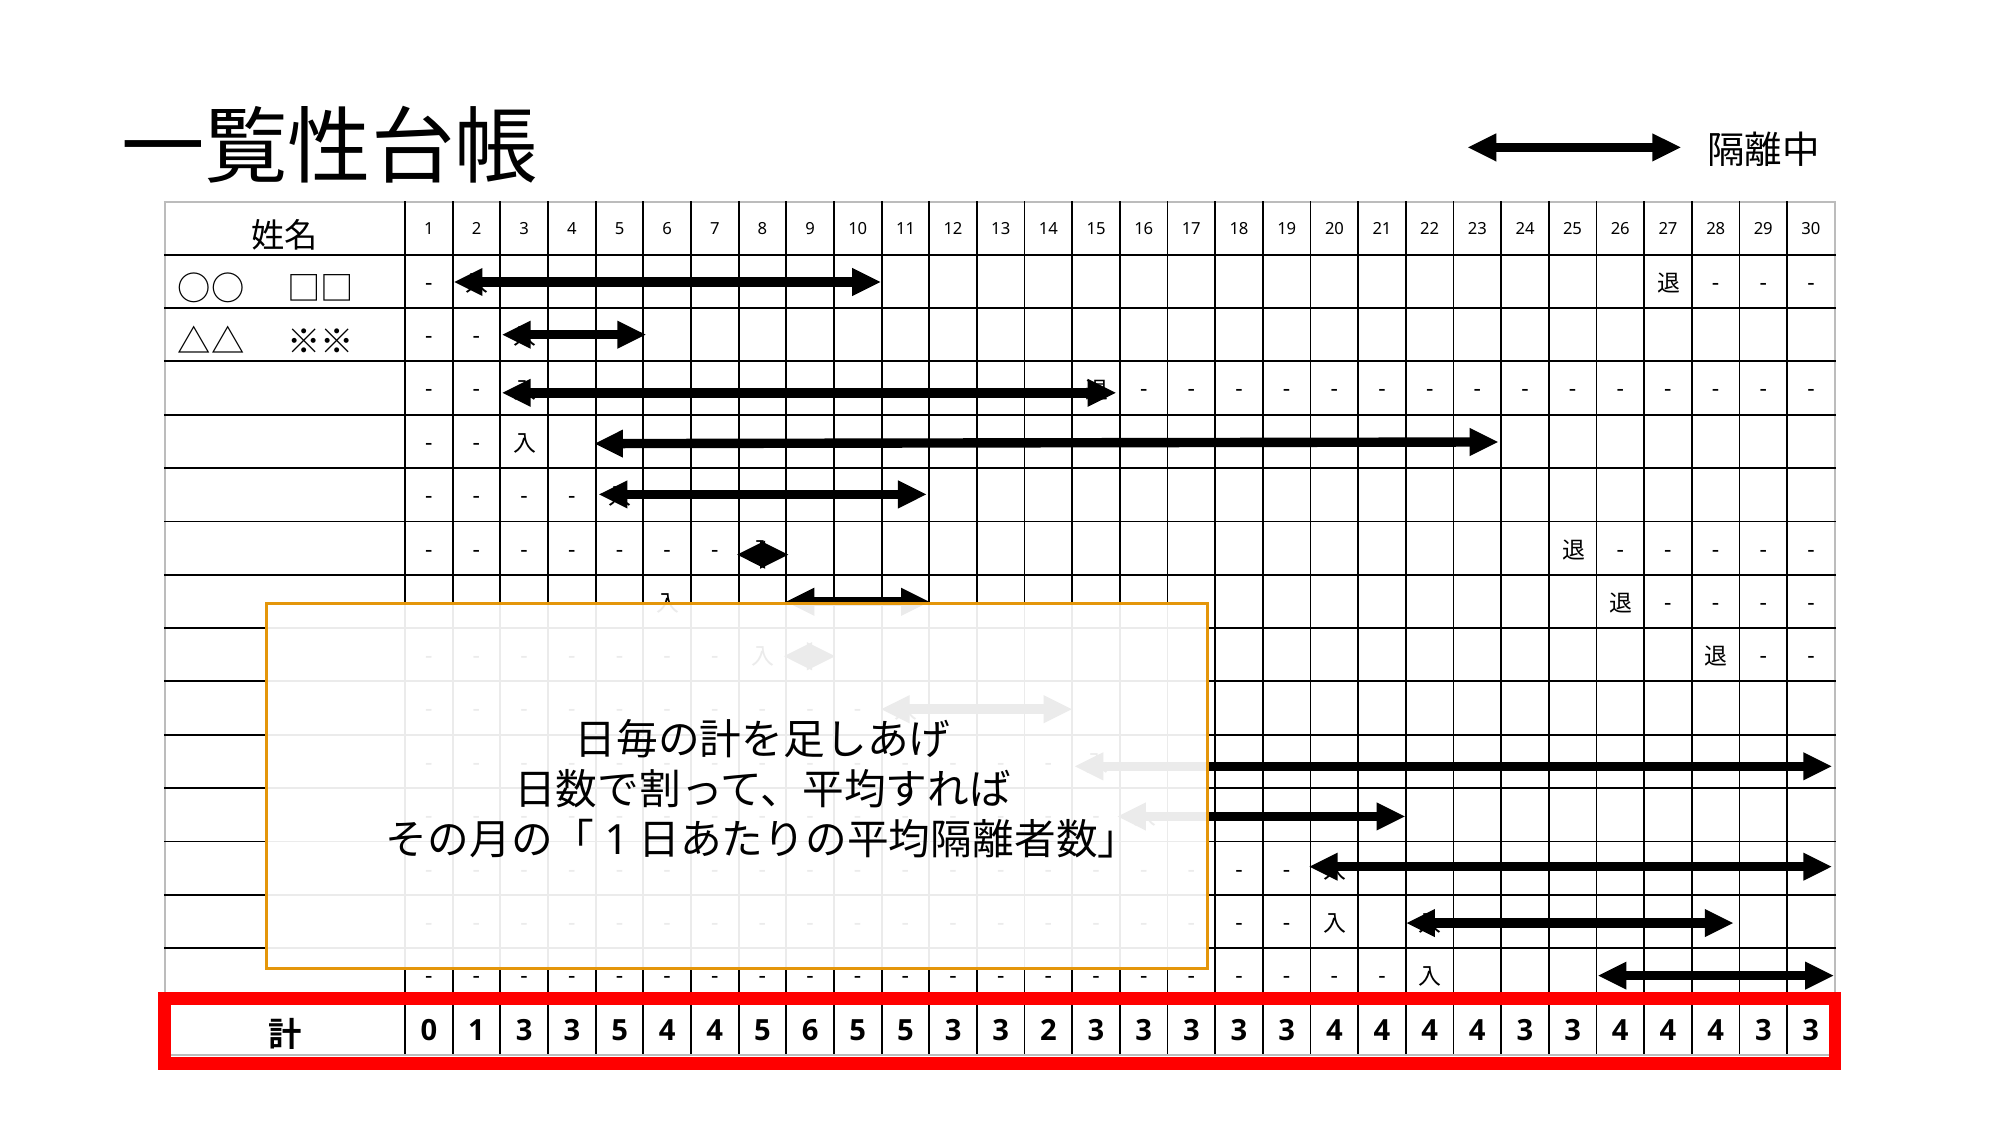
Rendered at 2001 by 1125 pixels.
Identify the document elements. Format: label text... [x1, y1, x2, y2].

table_cell - [454, 309, 499, 360]
table_cell [1597, 789, 1643, 841]
table_cell [1550, 469, 1596, 521]
table_cell [835, 416, 881, 438]
table_cell [1740, 842, 1786, 862]
table_header 11 [883, 203, 928, 254]
table_header 27 [1645, 203, 1691, 254]
table_cell - [1311, 362, 1357, 414]
table_cell [930, 469, 976, 521]
table_cell [1311, 682, 1357, 734]
table_cell [692, 362, 738, 388]
table_cell [1740, 309, 1786, 360]
table_cell [1645, 949, 1691, 971]
table_cell [1693, 682, 1739, 734]
table_cell [835, 362, 881, 388]
table_cell [1168, 469, 1214, 521]
table_cell [1454, 736, 1500, 762]
table_cell 退 [1550, 522, 1596, 574]
table_cell [1233, 821, 1262, 841]
table_cell [1073, 416, 1119, 438]
table_cell [1073, 576, 1119, 602]
table_cell [1216, 682, 1262, 734]
table_cell [978, 448, 1024, 467]
table_header 18 [1216, 203, 1262, 254]
table_cell ○○ □□ [166, 256, 404, 307]
table_cell [1454, 256, 1500, 307]
table_cell [1168, 256, 1214, 307]
table_header 13 [978, 203, 1024, 254]
table_cell 入 [1407, 896, 1453, 922]
table_cell [1311, 309, 1357, 360]
table_cell [1216, 469, 1262, 521]
table_cell [1359, 576, 1405, 627]
table_cell [1121, 256, 1167, 307]
table_cell [1788, 309, 1834, 360]
table_cell [1788, 842, 1834, 894]
table_cell [1550, 771, 1596, 787]
table_cell - [644, 970, 690, 997]
table_cell [1502, 928, 1548, 947]
table_header 20 [1311, 203, 1357, 254]
table_cell - [1209, 896, 1214, 947]
table_cell [1407, 871, 1453, 894]
table_cell [1693, 842, 1739, 862]
table_cell - [740, 970, 785, 997]
table_cell 入 [501, 394, 547, 414]
table_cell - [1264, 842, 1310, 894]
table_cell 退 [1597, 576, 1643, 627]
table_cell [930, 576, 976, 602]
table_header 30 [1788, 203, 1834, 254]
table_cell [1454, 928, 1500, 947]
table_cell - [1788, 362, 1834, 414]
table_cell [1121, 309, 1167, 360]
table_cell [1645, 896, 1691, 918]
table_cell [1788, 736, 1834, 787]
table_cell - [501, 522, 547, 574]
table_cell [1550, 576, 1596, 627]
table_cell [1025, 256, 1071, 307]
table_cell 入 [597, 469, 642, 521]
table_cell [978, 469, 1024, 521]
table_cell 入 [454, 256, 499, 281]
text_box [163, 997, 1837, 1065]
table_cell 入 [740, 557, 785, 574]
table_header 10 [835, 203, 881, 254]
table_cell [692, 256, 738, 277]
table_cell - [1550, 362, 1596, 414]
table_cell [597, 337, 642, 360]
table_cell [1740, 416, 1786, 467]
table_cell [883, 416, 928, 438]
table_cell 退 [1073, 362, 1119, 414]
table_cell - [1693, 576, 1739, 627]
table_cell - [1693, 362, 1739, 414]
table_cell [1168, 576, 1214, 627]
table_cell 退 [1693, 629, 1739, 680]
table_cell [1025, 416, 1071, 438]
table_cell [883, 469, 928, 521]
table_cell [1216, 416, 1262, 437]
table_cell [1025, 448, 1071, 467]
table_cell [1740, 682, 1786, 734]
table_cell [597, 287, 642, 307]
table_cell [1216, 448, 1262, 467]
table_cell [1025, 576, 1071, 602]
table_cell [644, 416, 690, 438]
table_cell - [1168, 362, 1214, 414]
table_header 14 [1025, 203, 1071, 254]
table_cell - [835, 970, 881, 997]
table_cell [1502, 256, 1548, 307]
table_cell - [1740, 576, 1786, 627]
table_cell - [454, 362, 499, 414]
table_cell [1216, 522, 1262, 574]
table_cell [1454, 871, 1500, 894]
table_cell [1025, 469, 1071, 521]
table_cell - [406, 469, 452, 521]
table_cell [1264, 789, 1310, 812]
table_cell - [1264, 362, 1310, 414]
table_cell [930, 522, 976, 574]
table_header 16 [1121, 203, 1167, 254]
table_cell [1550, 896, 1596, 918]
table_cell [1550, 416, 1596, 467]
table_cell [166, 416, 404, 467]
table_cell [1550, 949, 1596, 997]
table_cell - [454, 522, 499, 574]
table_cell [1121, 576, 1167, 602]
table_cell - [1407, 362, 1453, 414]
table_cell [835, 256, 881, 281]
table_cell [1121, 416, 1167, 437]
table_cell [644, 256, 690, 277]
table_cell - [597, 576, 642, 602]
table_cell [1359, 416, 1405, 437]
table_cell - [454, 416, 499, 467]
table_cell - [406, 970, 452, 997]
table_cell - [1209, 870, 1214, 894]
table_cell [1454, 949, 1500, 997]
table_cell [1454, 576, 1500, 627]
table_header 6 [644, 203, 690, 254]
table_cell - [406, 416, 452, 467]
table_cell [1311, 736, 1357, 762]
table_cell - [692, 522, 738, 574]
table_cell [501, 256, 547, 277]
table_header 23 [1454, 203, 1500, 254]
table_cell [1502, 736, 1548, 762]
table_cell [787, 362, 833, 388]
table_cell [1359, 871, 1405, 894]
table_header 8 [740, 203, 785, 254]
table_cell [1359, 771, 1405, 787]
table_cell [835, 309, 881, 360]
table_cell [1121, 522, 1167, 574]
table_cell [1264, 416, 1310, 437]
table_cell [1359, 896, 1405, 947]
table_cell [1740, 736, 1786, 762]
table_cell [692, 309, 738, 360]
table_cell [1740, 789, 1786, 841]
table_cell [1311, 771, 1357, 787]
table_cell 入 [1311, 896, 1357, 947]
table_cell [978, 398, 1024, 414]
table_cell - [1216, 842, 1262, 894]
table_cell [1025, 522, 1071, 574]
table_cell [1025, 362, 1071, 388]
table_cell - [406, 256, 452, 307]
table_cell [1407, 256, 1453, 307]
table_cell [1073, 469, 1119, 521]
table_cell [930, 398, 976, 414]
table_cell [644, 499, 690, 521]
table_cell [1233, 736, 1262, 762]
table_header 姓名 [166, 203, 404, 254]
table_cell [692, 499, 738, 521]
table_cell [1454, 771, 1500, 787]
table_header 28 [1693, 203, 1739, 254]
table_cell [835, 469, 881, 490]
table_cell [1788, 682, 1834, 734]
table_cell [644, 449, 690, 467]
table_cell [549, 339, 595, 360]
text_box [594, 441, 1499, 445]
table_cell [1311, 629, 1357, 680]
table_cell - [1740, 362, 1786, 414]
table_cell [1550, 736, 1596, 762]
table_cell [835, 398, 881, 414]
table_cell [549, 398, 595, 414]
table_header 22 [1407, 203, 1453, 254]
table_cell [1454, 309, 1500, 360]
table_cell [1264, 682, 1310, 734]
table_cell [1693, 789, 1739, 841]
table_header 3 [501, 203, 547, 254]
table_cell [930, 448, 976, 467]
table_cell [835, 448, 881, 467]
table_cell [1788, 949, 1834, 975]
table_cell [1454, 629, 1500, 680]
table_cell - [501, 576, 547, 602]
table_cell [1502, 896, 1548, 918]
table_cell 入 [1311, 842, 1357, 865]
table_cell △△ ※※ [166, 309, 404, 360]
table_cell 入 [1407, 924, 1453, 947]
table_cell [1502, 416, 1548, 467]
table_cell [644, 398, 690, 414]
table_cell [1597, 977, 1643, 997]
table_cell [740, 398, 785, 414]
table_cell - [1454, 362, 1500, 414]
text_box 隔離中 [1692, 118, 1835, 178]
table_cell - [1740, 522, 1786, 574]
table_cell [883, 522, 928, 574]
table_cell [1359, 522, 1405, 574]
table_cell - [1311, 949, 1357, 997]
table_cell [1407, 842, 1453, 862]
table_cell [1740, 771, 1786, 787]
table_header 19 [1264, 203, 1310, 254]
table_cell [692, 287, 738, 307]
table_cell [1502, 771, 1548, 787]
table_cell - [1025, 970, 1071, 997]
table_cell [787, 469, 833, 490]
table_header 1 [406, 203, 452, 254]
table_cell [549, 287, 595, 307]
table_cell [692, 576, 738, 602]
table_cell [1311, 821, 1357, 841]
table_cell [1168, 416, 1214, 437]
table_cell [1209, 682, 1214, 705]
table_cell [1264, 469, 1310, 521]
table_cell [787, 522, 833, 574]
table_cell [1407, 789, 1453, 841]
table_cell [549, 256, 595, 277]
table_cell [978, 416, 1024, 438]
table_cell [1073, 522, 1119, 574]
table_cell [166, 362, 404, 414]
table_cell [549, 416, 595, 467]
table_cell [1693, 469, 1739, 521]
table_cell [1311, 576, 1357, 627]
text_box [265, 602, 1209, 970]
table_cell [1597, 416, 1643, 467]
table_cell [835, 283, 881, 307]
table_cell [1407, 309, 1453, 360]
table_cell [978, 256, 1024, 307]
table_cell [166, 789, 265, 841]
table_cell [166, 896, 265, 947]
table_cell [1788, 416, 1834, 467]
table_cell [1454, 522, 1500, 574]
table_cell [930, 256, 976, 307]
table_cell [740, 256, 785, 277]
table_cell [1407, 576, 1453, 627]
table_cell - [549, 469, 595, 521]
table_cell [1645, 842, 1691, 862]
table_cell [1550, 256, 1596, 307]
table_cell [1502, 789, 1548, 841]
table_cell [1502, 309, 1548, 360]
table_header 21 [1359, 203, 1405, 254]
table_cell [1216, 576, 1262, 627]
table_cell [1740, 949, 1786, 971]
table_cell - [501, 970, 547, 997]
table_cell [1359, 682, 1405, 734]
table_cell [1264, 736, 1310, 762]
table_cell [1073, 256, 1119, 307]
table_cell - [1121, 362, 1167, 414]
table_header 12 [930, 203, 976, 254]
table_header 5 [597, 203, 642, 254]
table_cell [1550, 789, 1596, 841]
table_cell [1550, 309, 1596, 360]
table_cell [166, 469, 404, 521]
table_cell [597, 309, 642, 332]
table_cell [1597, 629, 1643, 680]
table_cell [1693, 736, 1739, 762]
table_cell [1233, 789, 1262, 812]
table_cell [166, 629, 265, 680]
table_cell [1359, 789, 1405, 815]
table_cell [1407, 447, 1453, 467]
table_cell - [549, 970, 595, 997]
table_cell [1359, 629, 1405, 680]
table_cell - [1597, 362, 1643, 414]
table_cell [787, 309, 833, 360]
table_cell [883, 362, 928, 388]
table_cell [1502, 469, 1548, 521]
table_cell - [549, 522, 595, 574]
table_cell [1645, 469, 1691, 521]
table_cell - [406, 522, 452, 574]
text_box 一覧性台帳 [106, 85, 2000, 201]
table_cell [1264, 821, 1310, 841]
table_cell [1693, 896, 1739, 947]
table_cell 退 [1645, 256, 1691, 307]
table_cell [1407, 416, 1453, 437]
table_cell [1264, 522, 1310, 574]
table_cell - [1645, 362, 1691, 414]
table_cell [1693, 871, 1739, 894]
table_cell [1454, 842, 1500, 862]
table_cell [883, 398, 928, 414]
table_cell [1502, 522, 1548, 574]
table_cell [1233, 771, 1262, 787]
table_cell - [1693, 256, 1739, 307]
table_cell [978, 362, 1024, 388]
table_cell [1788, 789, 1834, 841]
table_cell [1407, 682, 1453, 734]
table_cell - [1216, 896, 1262, 947]
table_cell [1407, 771, 1453, 787]
table_cell - [1264, 949, 1310, 997]
table_cell [166, 842, 265, 894]
table_cell [1597, 842, 1643, 862]
table_cell - [1645, 522, 1691, 574]
table_cell [1454, 416, 1500, 467]
table_cell [1693, 309, 1739, 360]
table_cell [1264, 771, 1310, 787]
table_header 9 [787, 203, 833, 254]
table_cell [740, 469, 785, 490]
table_cell [166, 682, 265, 734]
table_cell [1645, 928, 1691, 947]
table_cell [1407, 736, 1453, 762]
table_cell [1740, 871, 1786, 894]
table_cell [930, 309, 976, 360]
table_cell [597, 256, 642, 277]
table_cell [1209, 629, 1214, 680]
table_cell [883, 576, 928, 600]
table_cell [1311, 256, 1357, 307]
table_cell [1788, 469, 1834, 521]
table_cell [1121, 448, 1167, 467]
table_cell - [644, 522, 690, 574]
table_cell - [454, 469, 499, 521]
table_cell [1645, 771, 1691, 787]
table_cell 入 [501, 362, 547, 392]
table_cell [1550, 682, 1596, 734]
table_cell [1359, 309, 1405, 360]
table_header 17 [1168, 203, 1214, 254]
table_cell [1550, 871, 1596, 894]
table_cell [930, 416, 976, 438]
text_box 日毎の計を足しあげ 日数で割って、平均すれば その月の「1日あたりの平均隔離者数」 [292, 705, 1233, 870]
table_cell [1025, 309, 1071, 360]
table_cell [1311, 469, 1357, 521]
table_cell - [1597, 522, 1643, 574]
table_cell - [1121, 970, 1167, 997]
table_cell - [1216, 362, 1262, 414]
table_cell - [406, 576, 452, 602]
table_cell [1216, 309, 1262, 360]
table_cell - [1788, 522, 1834, 574]
table_cell 入 [454, 283, 499, 307]
table_cell [787, 398, 833, 414]
table_cell - [1359, 949, 1405, 997]
table_cell [1359, 736, 1405, 762]
table_cell [1025, 398, 1071, 414]
table_cell [1073, 448, 1119, 467]
table_cell [1645, 309, 1691, 360]
table_cell - [1502, 362, 1548, 414]
table_cell - [1264, 896, 1310, 947]
table_cell [692, 416, 738, 438]
table_cell [1502, 842, 1548, 862]
table_cell - [1359, 362, 1405, 414]
table_cell - [787, 970, 833, 997]
table_cell - [597, 522, 642, 574]
table_cell [501, 287, 547, 307]
table_cell - [1788, 629, 1834, 680]
table_cell [835, 499, 881, 521]
table_cell [1550, 629, 1596, 680]
table_cell [1407, 522, 1453, 574]
table_cell [1645, 789, 1691, 841]
table_cell [1693, 980, 1739, 997]
table_cell - [454, 970, 499, 997]
table_cell [1264, 629, 1310, 680]
table_cell 入 [1407, 949, 1453, 997]
table_cell 入 [740, 522, 785, 552]
table_header 25 [1550, 203, 1596, 254]
table_cell [1359, 469, 1405, 521]
table_cell - [1168, 949, 1214, 997]
table_cell [166, 736, 265, 787]
table_cell - [406, 362, 452, 414]
table_cell [978, 522, 1024, 574]
table_cell [1168, 448, 1214, 467]
table_cell [883, 448, 928, 467]
table_cell [1597, 771, 1643, 787]
table_cell [692, 469, 738, 490]
table_cell - [1216, 949, 1262, 997]
table_cell [787, 576, 833, 600]
table_cell [1645, 980, 1691, 997]
table_header 26 [1597, 203, 1643, 254]
table_cell [1264, 256, 1310, 307]
table_cell [692, 449, 738, 467]
table_cell [1645, 736, 1691, 762]
table_cell [1311, 522, 1357, 574]
table_cell - [883, 970, 928, 997]
table_cell [1645, 629, 1691, 680]
table_header 2 [454, 203, 499, 254]
table_cell [787, 448, 833, 467]
table_cell [740, 309, 785, 360]
table_cell [1645, 416, 1691, 467]
table_cell [597, 398, 642, 414]
table_cell [1597, 256, 1643, 307]
table_cell [1550, 842, 1596, 862]
table_cell [1502, 871, 1548, 894]
table_cell [644, 469, 690, 490]
table_cell [1597, 469, 1643, 521]
table_cell - [930, 970, 976, 997]
table_cell [1359, 256, 1405, 307]
table_cell - [1788, 576, 1834, 627]
table_cell 入 [644, 576, 690, 602]
table_cell [1550, 928, 1596, 947]
table_cell [166, 522, 404, 574]
table_cell [1454, 469, 1500, 521]
table_cell [787, 256, 833, 277]
table_cell - [1788, 256, 1834, 307]
table_cell [1740, 980, 1786, 997]
table_cell [1216, 629, 1262, 680]
table_cell - [1645, 576, 1691, 627]
table_cell [740, 362, 785, 388]
table_header 29 [1740, 203, 1786, 254]
table_cell [1359, 447, 1405, 467]
table_cell [1740, 896, 1786, 947]
table_cell [644, 309, 690, 360]
table_cell [835, 522, 881, 574]
table_header 7 [692, 203, 738, 254]
table_cell [597, 362, 642, 388]
table_cell [1454, 896, 1500, 918]
table_cell [1407, 469, 1453, 521]
table_cell [835, 576, 881, 597]
table_cell [1311, 789, 1357, 812]
table_cell [1597, 928, 1643, 947]
table_cell - [597, 970, 642, 997]
table_cell [883, 256, 928, 307]
table_cell [1264, 576, 1310, 627]
table_cell - [406, 309, 452, 360]
table_cell [166, 949, 404, 997]
table_cell [1168, 309, 1214, 360]
table_cell [978, 576, 1024, 602]
table_cell [1407, 629, 1453, 680]
table_cell [740, 499, 785, 521]
table_cell [1597, 682, 1643, 734]
table_cell [1502, 949, 1548, 997]
table_cell [1311, 447, 1357, 467]
table_header 4 [549, 203, 595, 254]
table_cell [1502, 682, 1548, 734]
table_cell [1311, 416, 1357, 437]
table_cell - [1073, 970, 1119, 997]
table_cell [1121, 469, 1167, 521]
table_cell [166, 576, 404, 627]
table_cell 入 [1311, 868, 1357, 894]
table_cell [1359, 842, 1405, 862]
table_cell [1454, 789, 1500, 841]
table_cell - [1693, 522, 1739, 574]
table_cell [740, 416, 785, 438]
table_cell [549, 362, 595, 388]
table_cell [1693, 416, 1739, 467]
table_cell - [454, 576, 499, 602]
table_cell [597, 416, 642, 441]
table_cell [1645, 682, 1691, 734]
table_cell - [978, 970, 1024, 997]
table_cell [1788, 896, 1834, 947]
table_cell [1693, 771, 1739, 787]
table_header 24 [1502, 203, 1548, 254]
table_header 15 [1073, 203, 1119, 254]
table_cell 入 [501, 309, 547, 360]
table_cell [1788, 977, 1834, 997]
table_cell [1454, 682, 1500, 734]
table_cell [1597, 871, 1643, 894]
table_cell - [1740, 629, 1786, 680]
table_cell [1597, 309, 1643, 360]
table_cell [644, 362, 690, 388]
table_cell - [501, 469, 547, 521]
table_cell [1693, 949, 1739, 971]
table_cell [549, 309, 595, 330]
table_cell [1073, 309, 1119, 360]
table_cell [740, 287, 785, 307]
table_cell - [692, 970, 738, 997]
table_cell [1264, 309, 1310, 360]
table_cell [787, 287, 833, 307]
table_cell [1597, 896, 1643, 918]
table_cell [1597, 736, 1643, 762]
table_cell [1168, 522, 1214, 574]
table_cell [1597, 949, 1643, 975]
table_cell - [1740, 256, 1786, 307]
table_cell [1359, 818, 1405, 841]
table_cell [1264, 448, 1310, 467]
table_cell [740, 576, 785, 602]
table_cell [644, 287, 690, 307]
table_cell [1645, 871, 1691, 894]
table_cell [787, 499, 833, 521]
table_cell [787, 416, 833, 438]
table_cell [692, 398, 738, 414]
table_cell [1216, 256, 1262, 307]
table_cell 入 [501, 416, 547, 467]
table_cell [1740, 469, 1786, 521]
table_cell [1502, 629, 1548, 680]
table_cell - [549, 576, 595, 602]
table_cell [883, 309, 928, 360]
table_cell [1502, 576, 1548, 627]
table_cell [740, 448, 785, 467]
table_cell [978, 309, 1024, 360]
table_cell [597, 446, 642, 467]
table_cell [930, 362, 976, 388]
